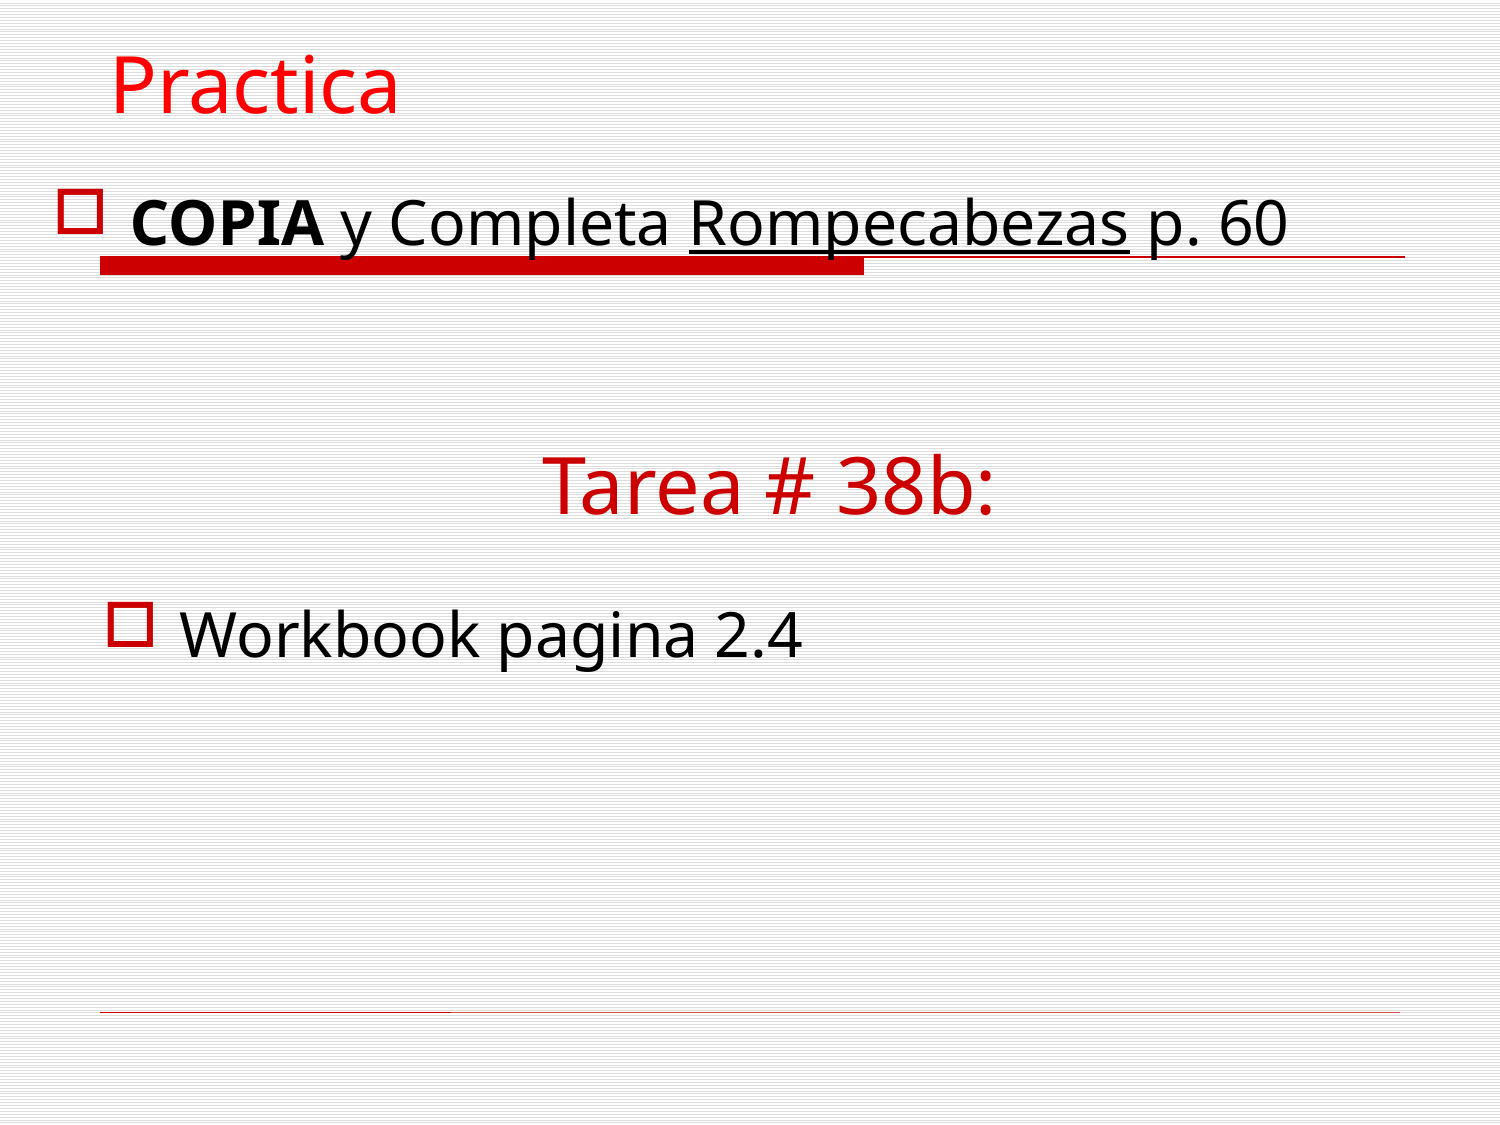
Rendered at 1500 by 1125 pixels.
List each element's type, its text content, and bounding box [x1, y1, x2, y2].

list Workbook pagina 2.4 [87, 587, 1400, 875]
text_box COPIA y Completa Rompecabezas p. 60 [37, 174, 1500, 875]
text_box Tarea # 38b: [113, 400, 1427, 538]
title Practica [94, 0, 1407, 137]
